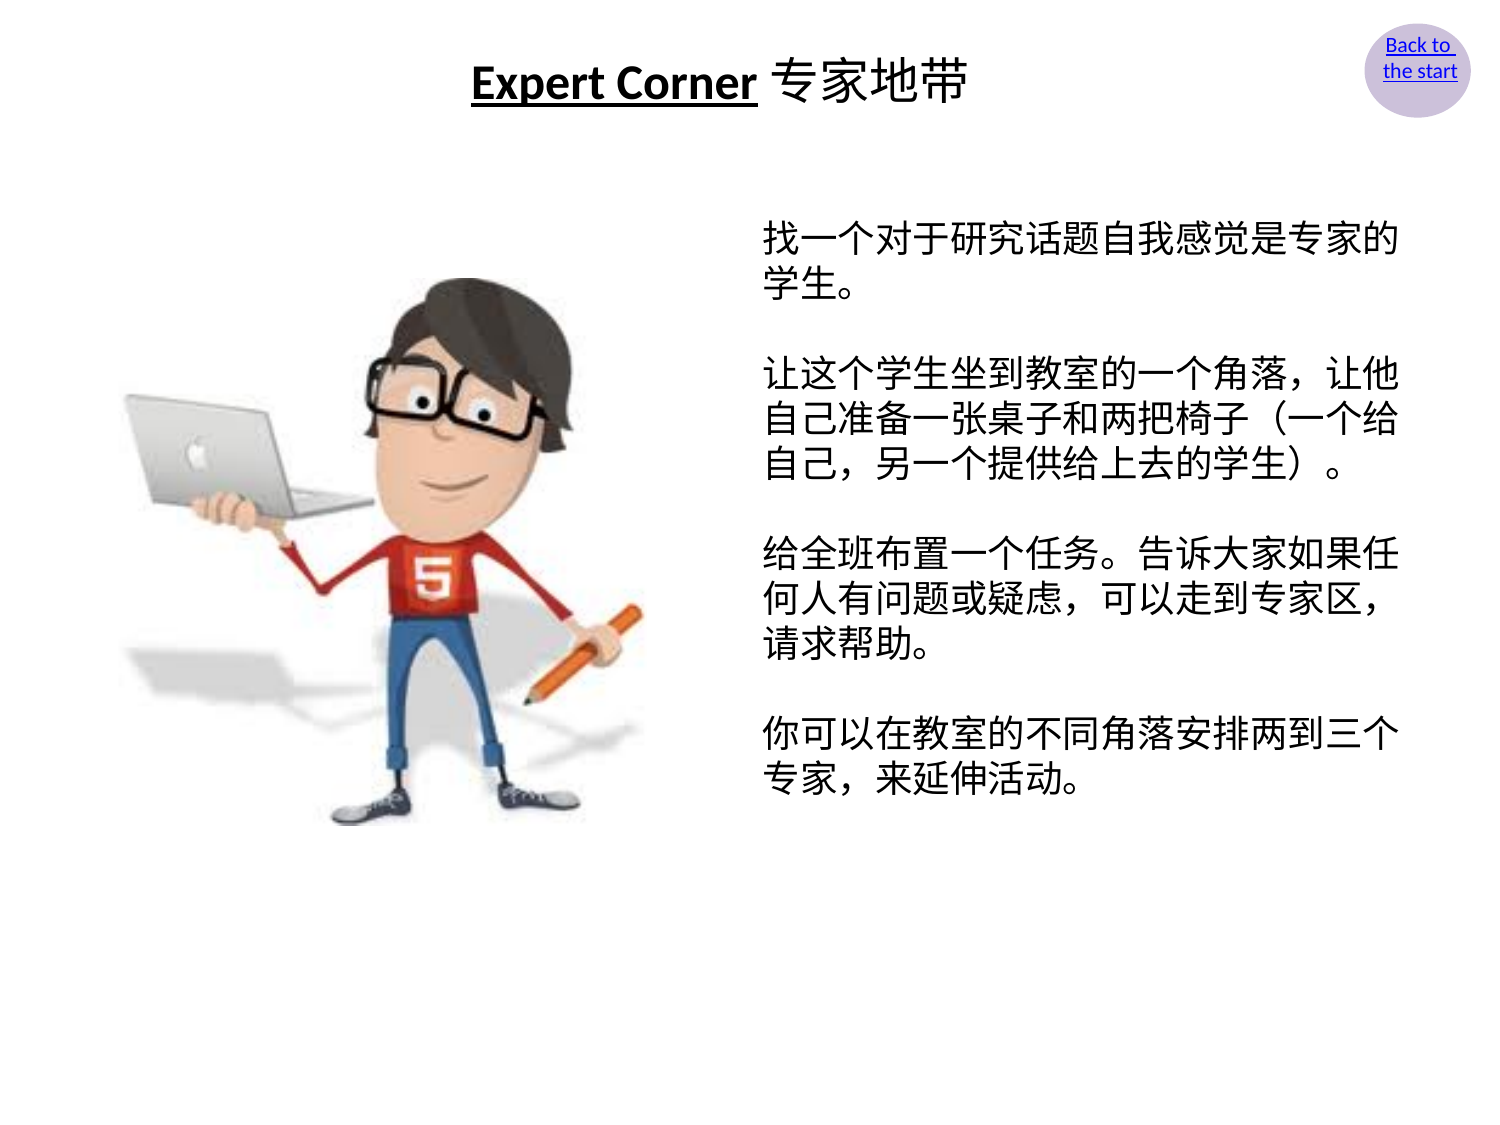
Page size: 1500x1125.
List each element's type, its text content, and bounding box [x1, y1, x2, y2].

text_box Expert Corner专家地带 [218, 42, 1223, 118]
text_box Back to the start [1359, 23, 1483, 91]
text_box [1367, 91, 1468, 120]
text_box 找一个对于研究话题自我感觉是专家的学生。 让这个学生坐到教室的一个角落，让他自己准备一张桌子和两把椅子（一个给自己，另一个提供给上去的学生）。 给全班布置一个任务。告诉大家如果任何人有问题或疑虑，可以走到专家区，请求帮助。 你可以在教室的不同角落安排两到三个专家，来延伸活动。 [747, 208, 1433, 808]
picture [100, 278, 647, 826]
